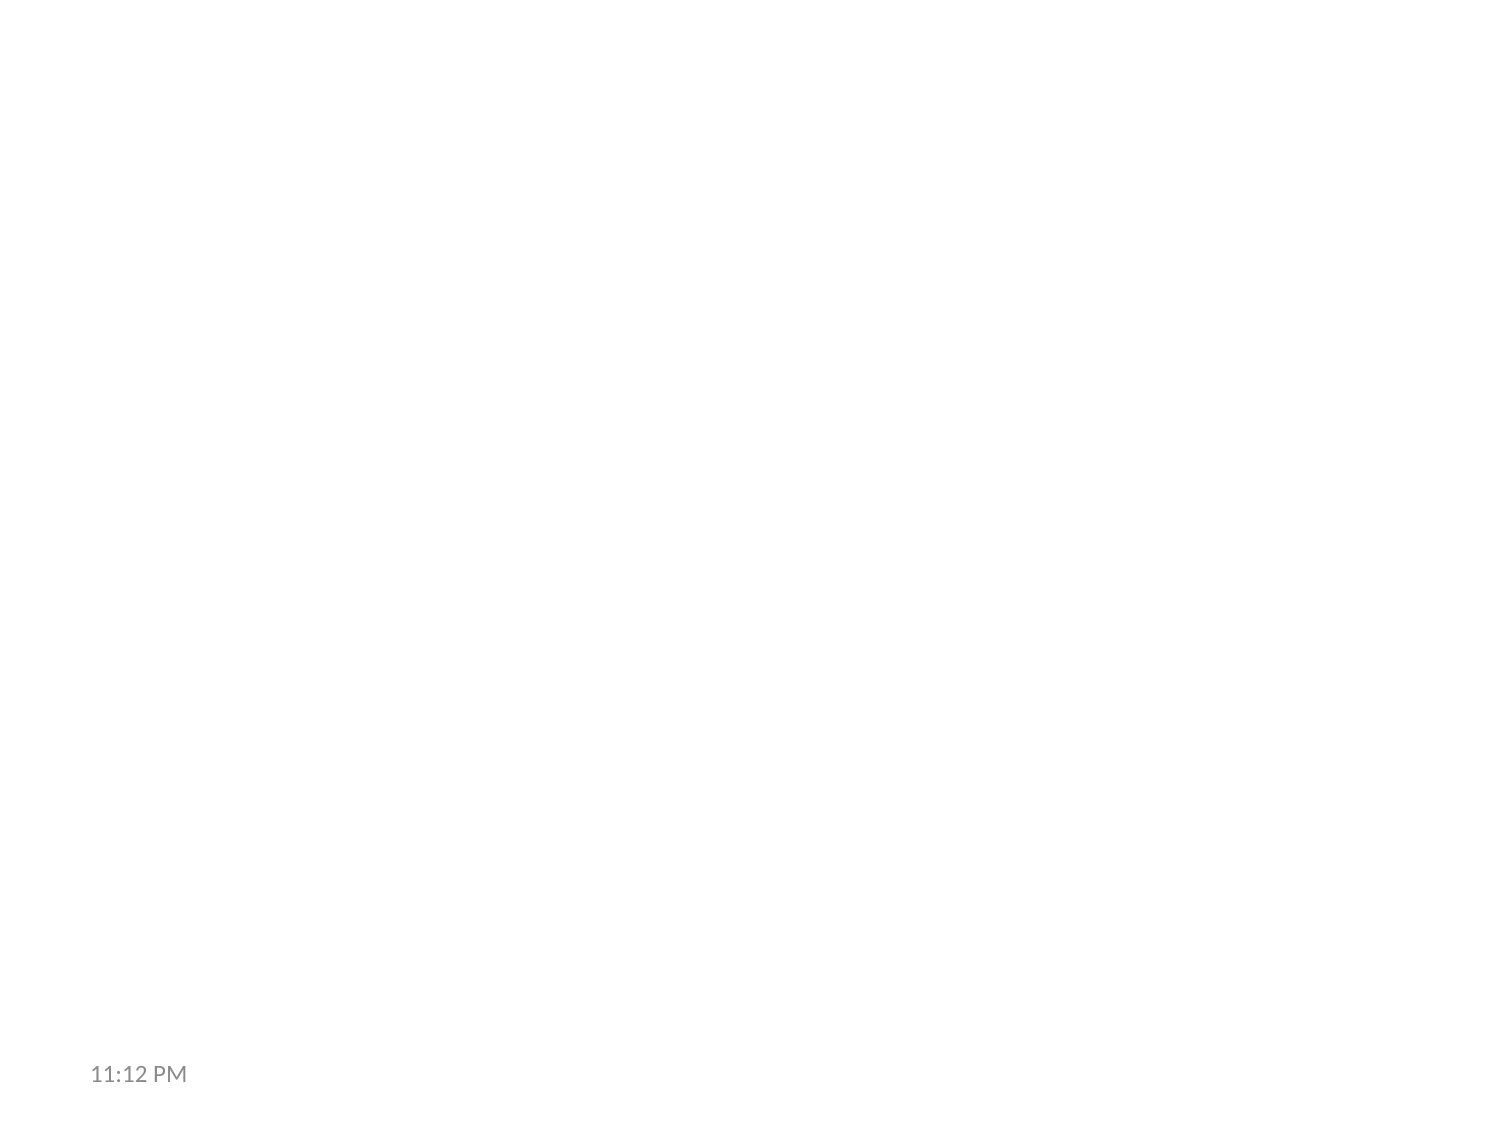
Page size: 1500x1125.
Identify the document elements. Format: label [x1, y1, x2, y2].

slide_number [75, 1042, 425, 1103]
